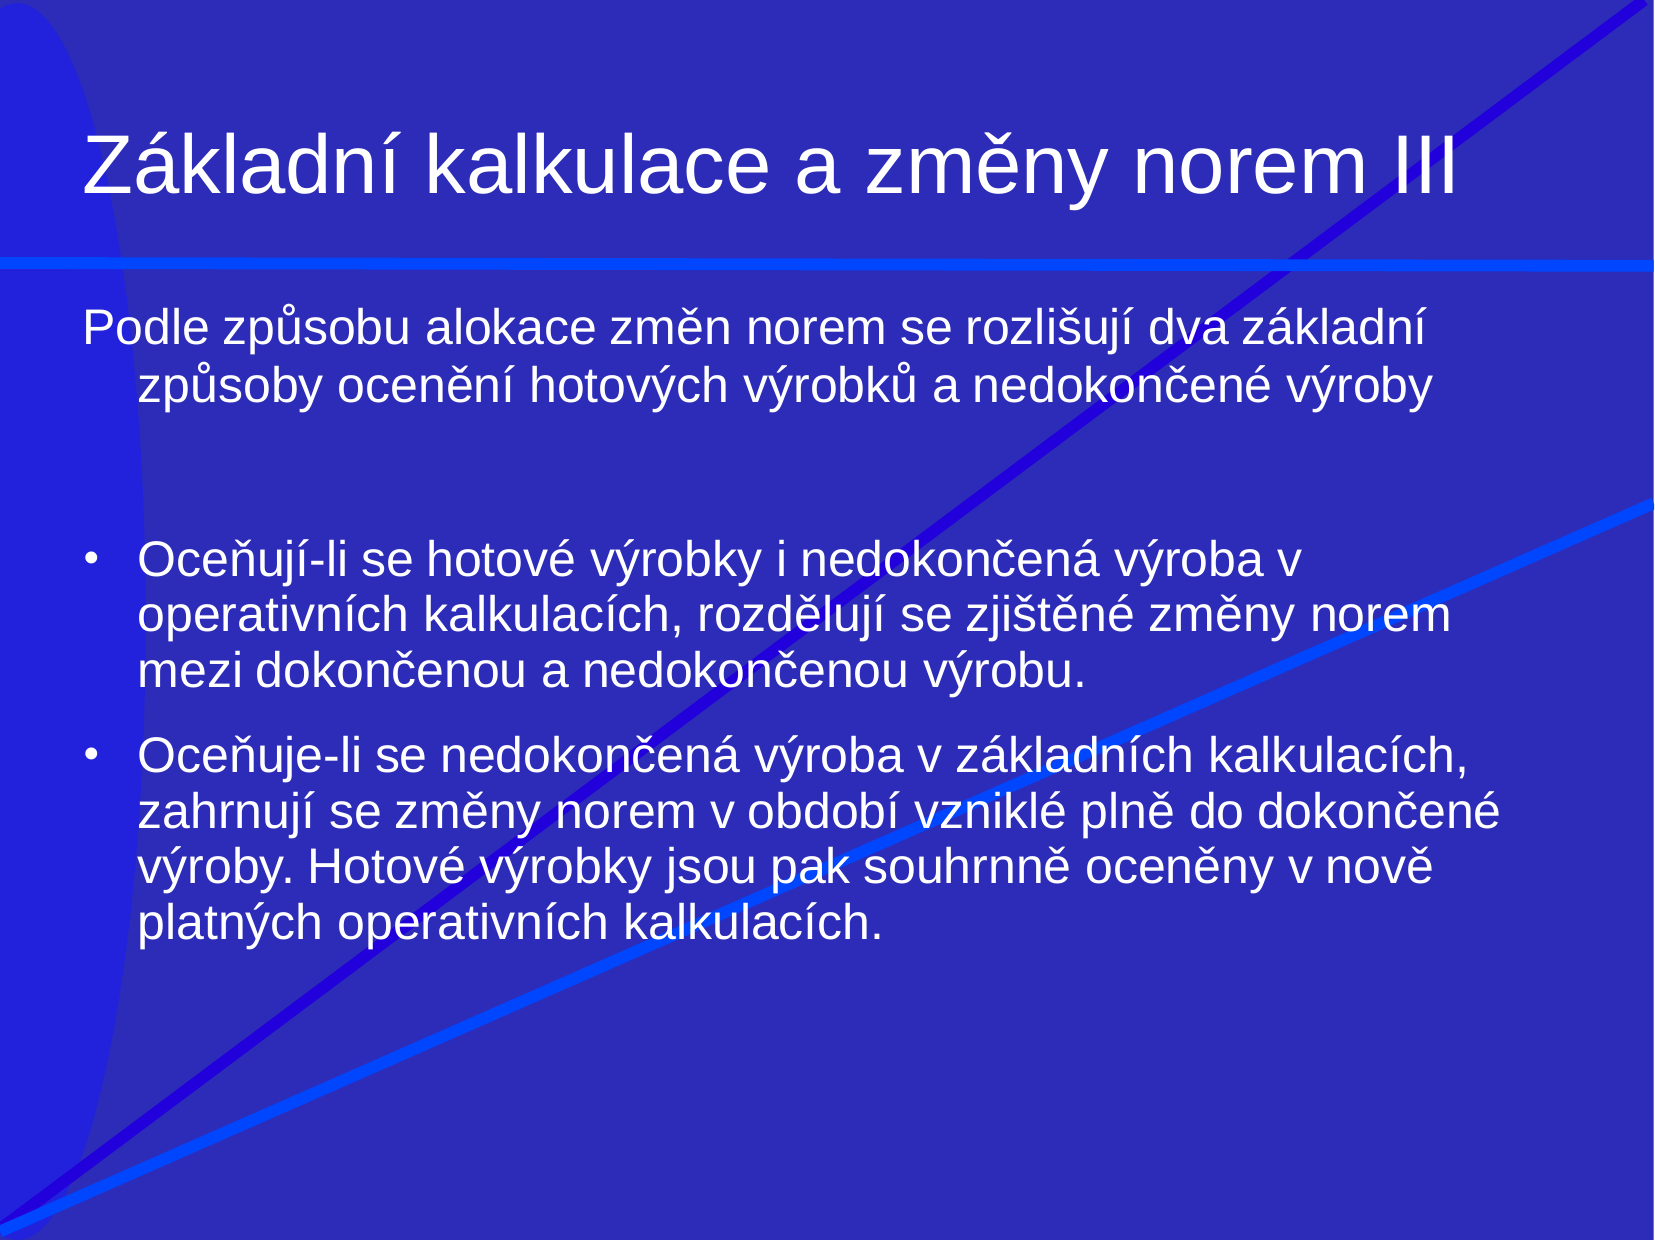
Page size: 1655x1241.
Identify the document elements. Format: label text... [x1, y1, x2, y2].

title Základní kalkulace a změny norem III [80, 69, 1574, 318]
text_box Podle způsobu alokace změn norem se rozlišují dva základní způsoby ocenění hotových výrobků a nedokončené výroby Oceňují-li se hotové výrobky i nedokončená výroba v operativních kalkulacích, rozdělují se zjištěné změny norem mezi dokončenou a nedokončenou výrobu. Oceňuje-li se nedokončená výroba v základních kalkulacích, zahrnují se změny norem v období vzniklé plně do dokončené výroby. Hotové výrobky jsou pak souhrnně oceněny v nově platných operativních kalkulacích. [80, 296, 1511, 951]
